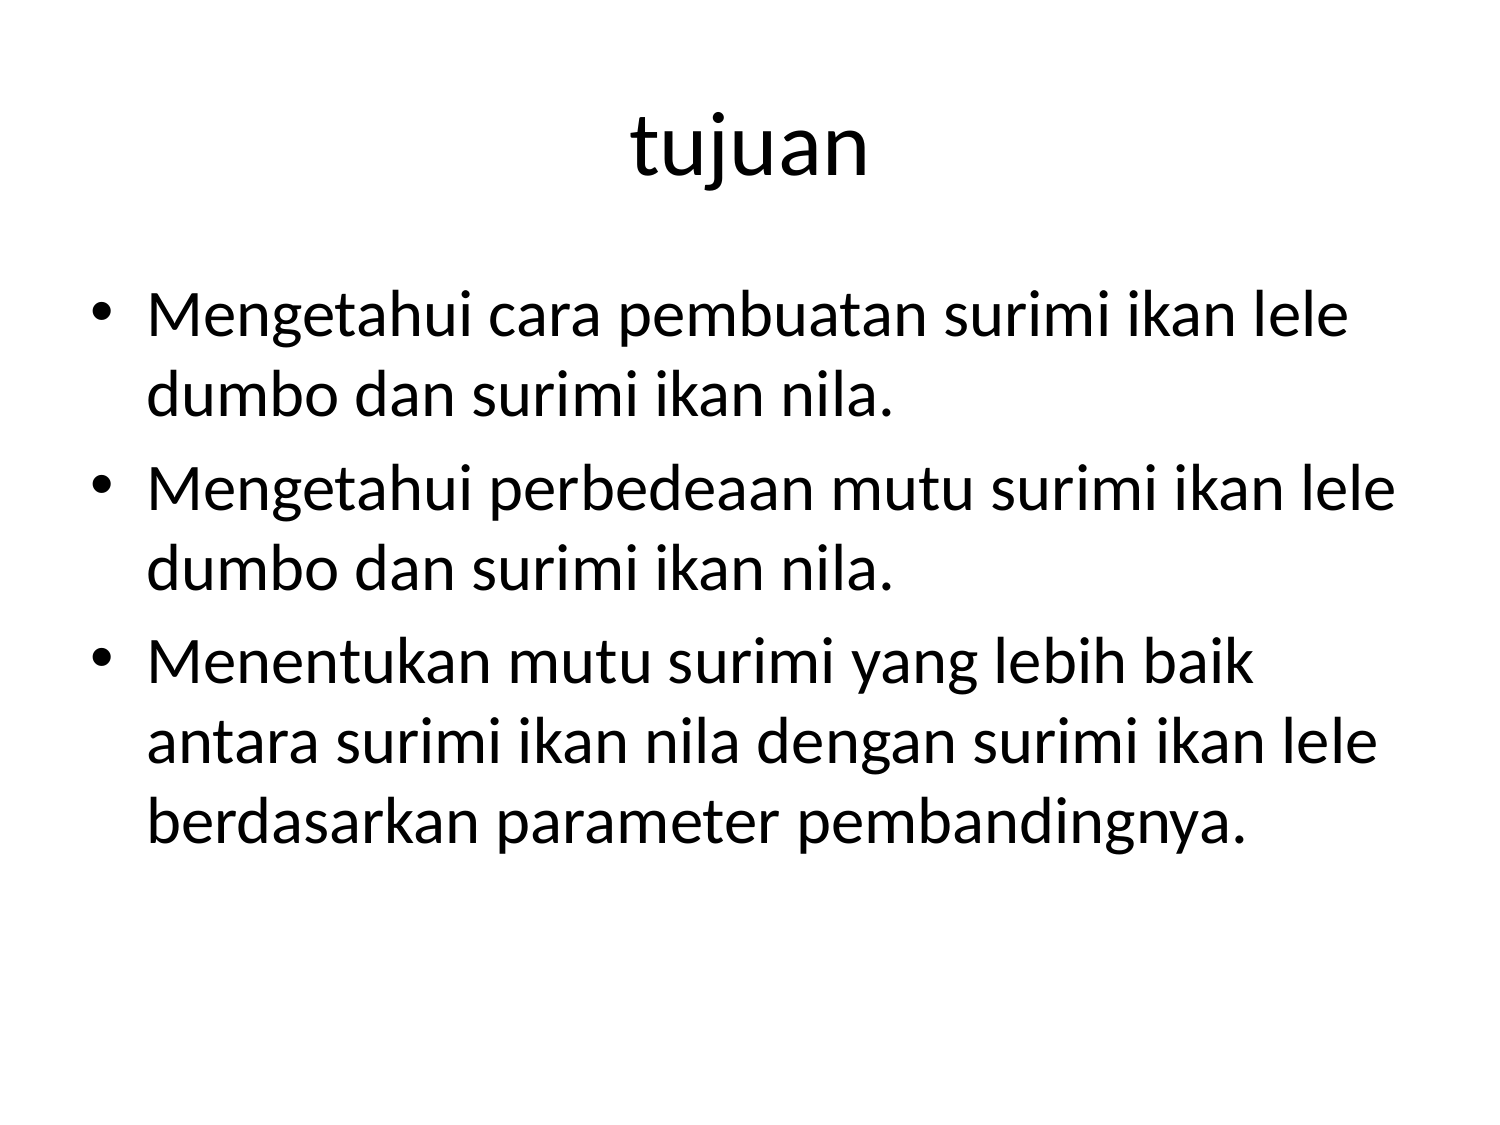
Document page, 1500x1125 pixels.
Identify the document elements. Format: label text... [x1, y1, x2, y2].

list Mengetahui cara pembuatan surimi ikan lele dumbo dan surimi ikan nila. Mengetahui perbedeaan mutu surimi ikan lele dumbo dan surimi ikan nila. Menentukan mutu surimi yang lebih baik antara surimi ikan nila dengan surimi ikan lele berdasarkan parameter pembandingnya. [75, 262, 1425, 1005]
title tujuan [75, 45, 1425, 233]
